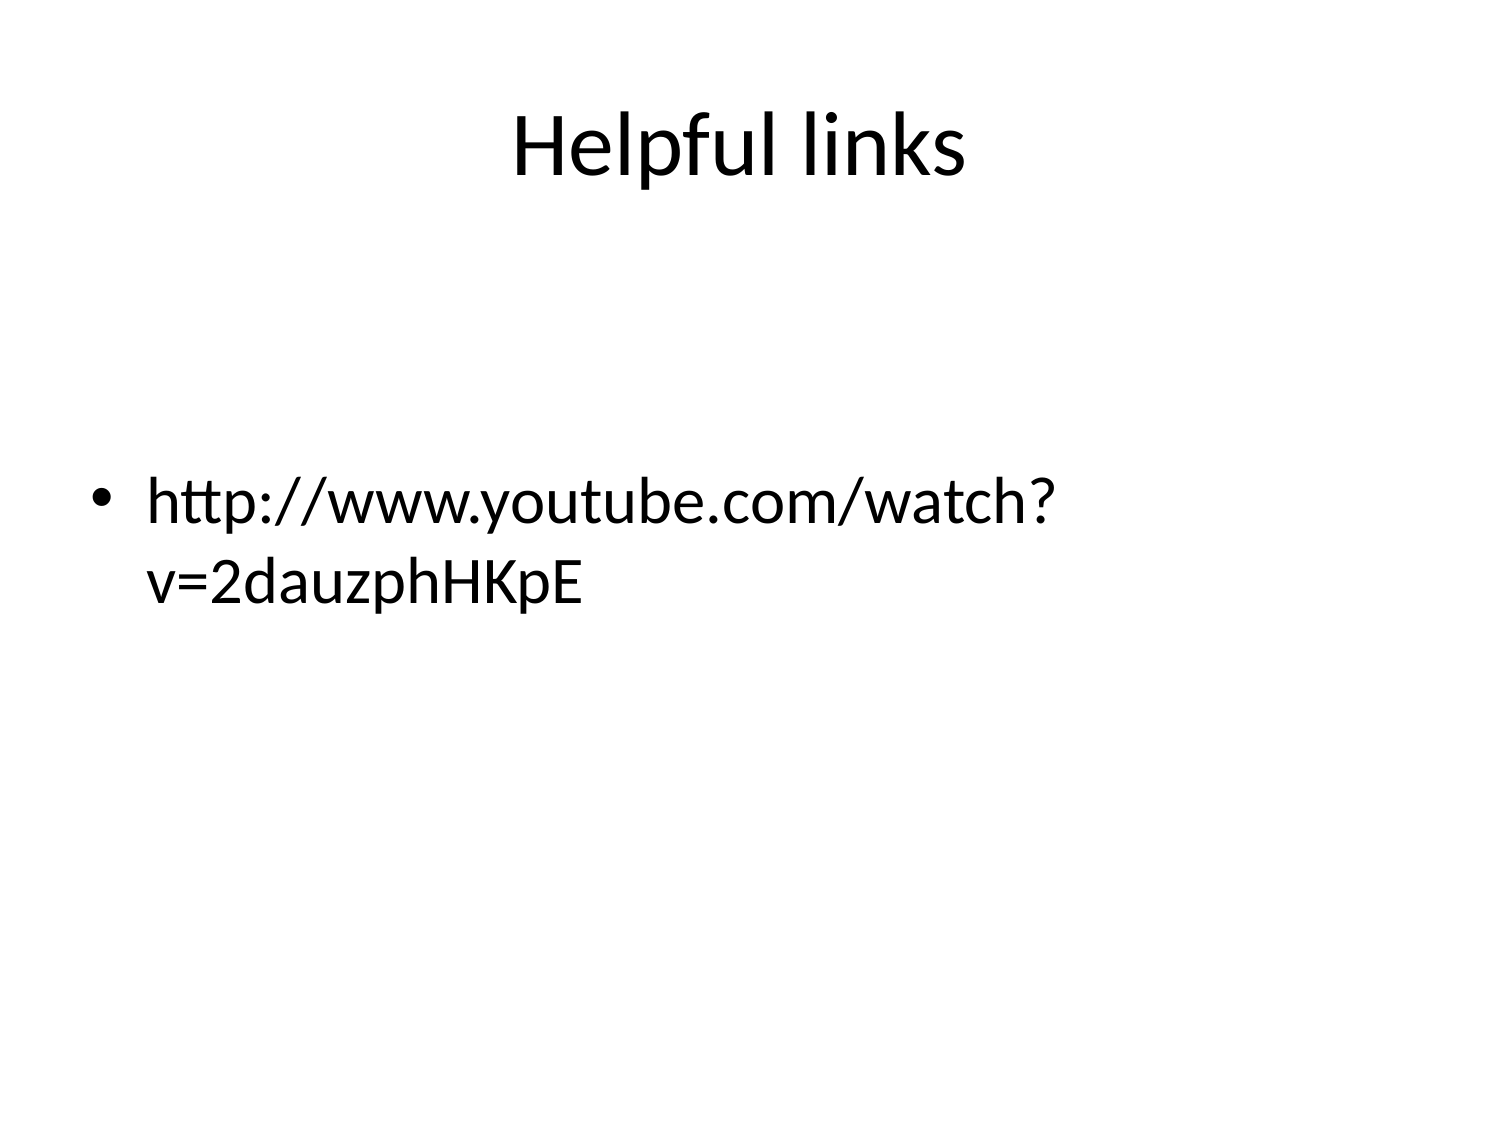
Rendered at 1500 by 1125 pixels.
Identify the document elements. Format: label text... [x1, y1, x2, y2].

title Helpful links [75, 45, 1425, 233]
list http://www.youtube.com/watch?v=2dauzphHKpE [75, 262, 1425, 1005]
